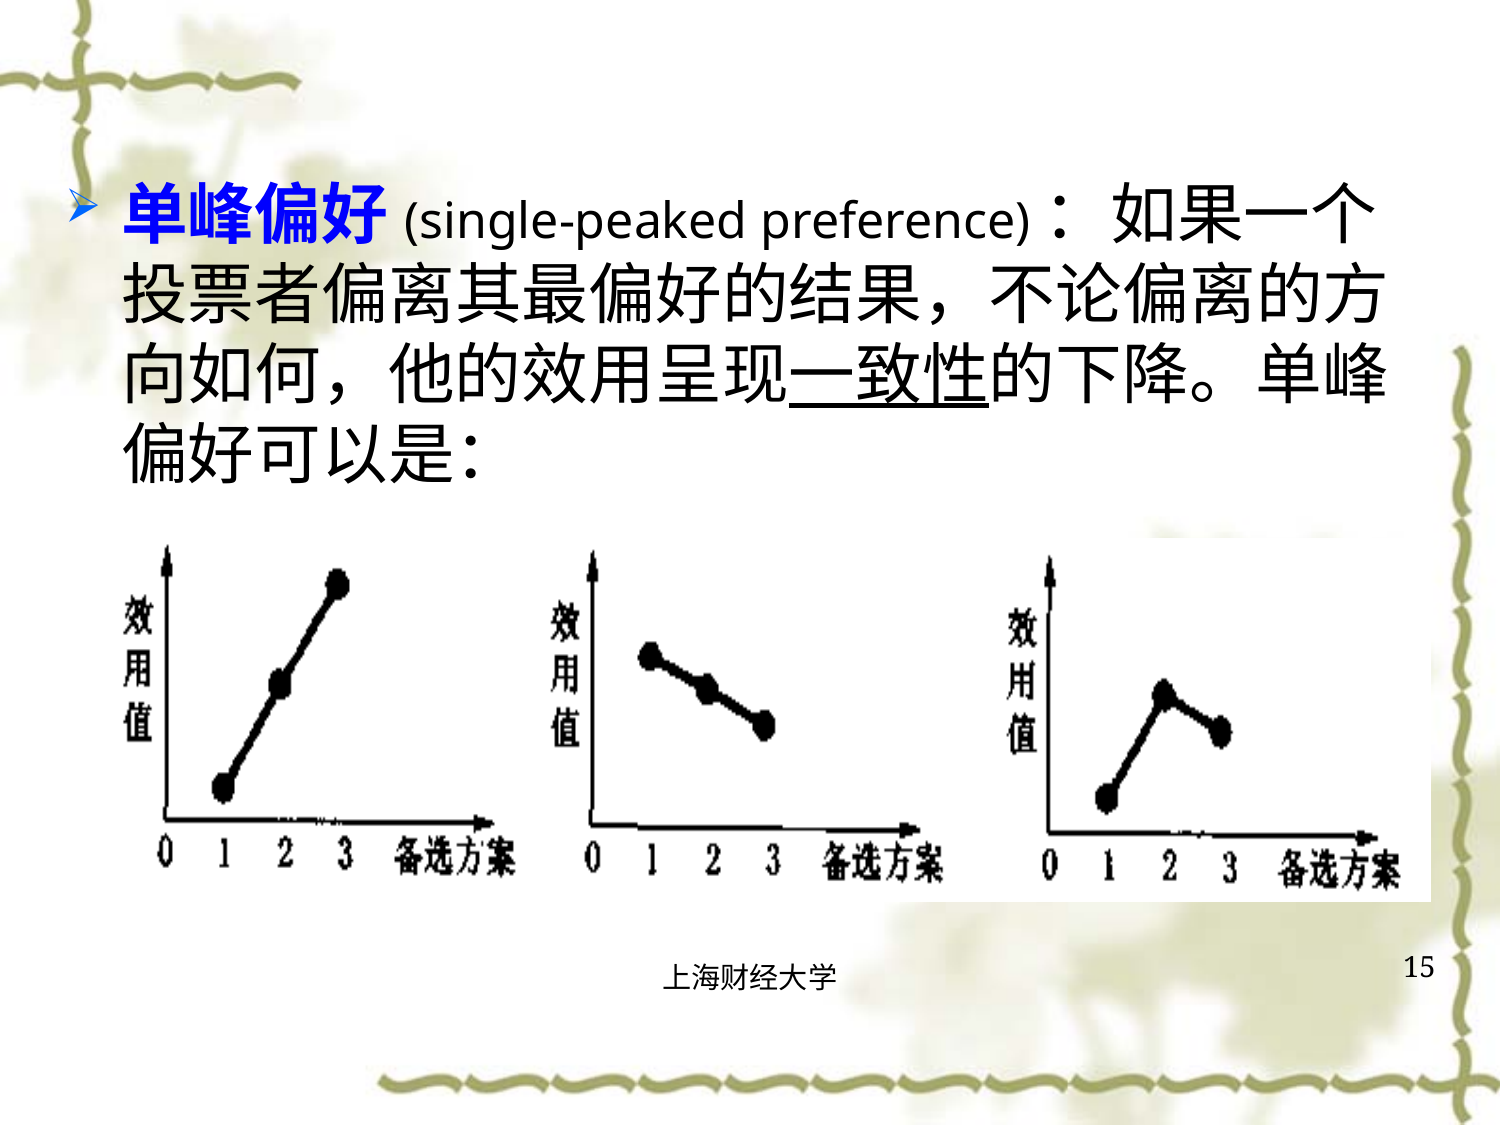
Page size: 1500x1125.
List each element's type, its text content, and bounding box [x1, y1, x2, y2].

picture [0, 0, 1500, 1125]
footer 上海财经大学 [512, 952, 988, 1066]
list 单峰偏好(single-peaked preference)：如果一个投票者偏离其最偏好的结果，不论偏离的方向如何，他的效用呈现一致性的下降。单峰偏好可以是： [49, 163, 1452, 963]
slide_number 15 [1074, 940, 1451, 1066]
